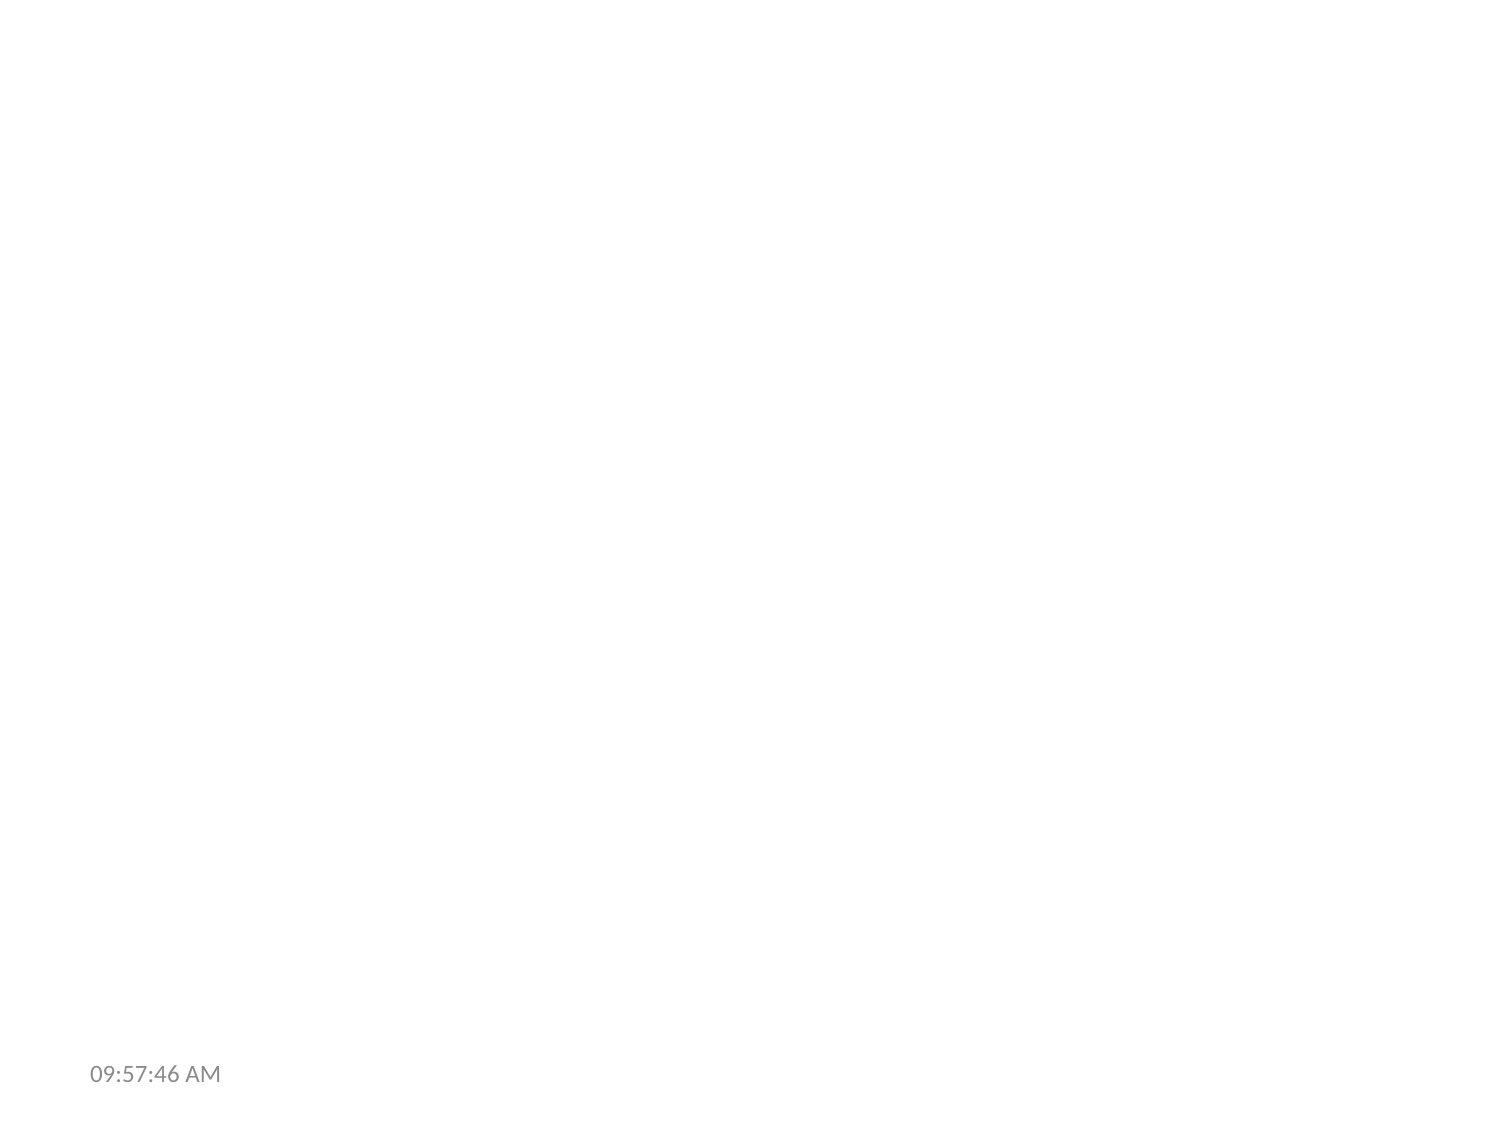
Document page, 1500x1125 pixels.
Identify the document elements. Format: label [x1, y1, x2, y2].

slide_number [75, 1042, 425, 1103]
